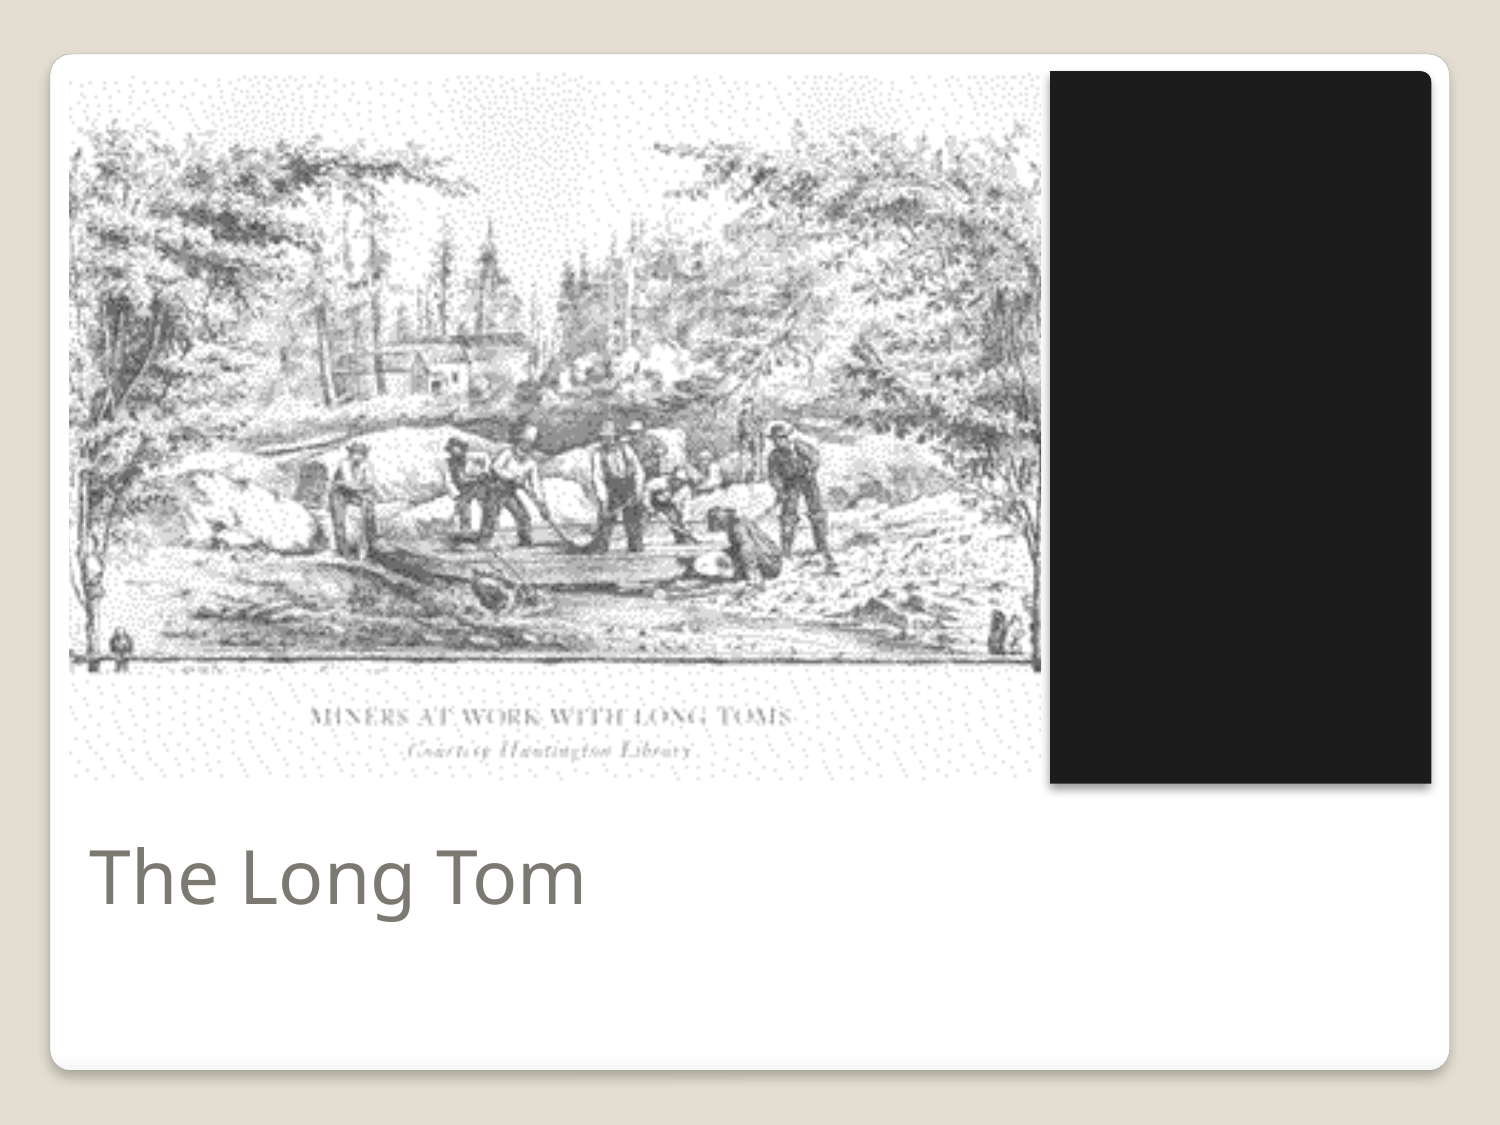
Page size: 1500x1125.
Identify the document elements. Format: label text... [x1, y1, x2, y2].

title The Long Tom [75, 822, 1425, 995]
picture [68, 71, 1042, 785]
